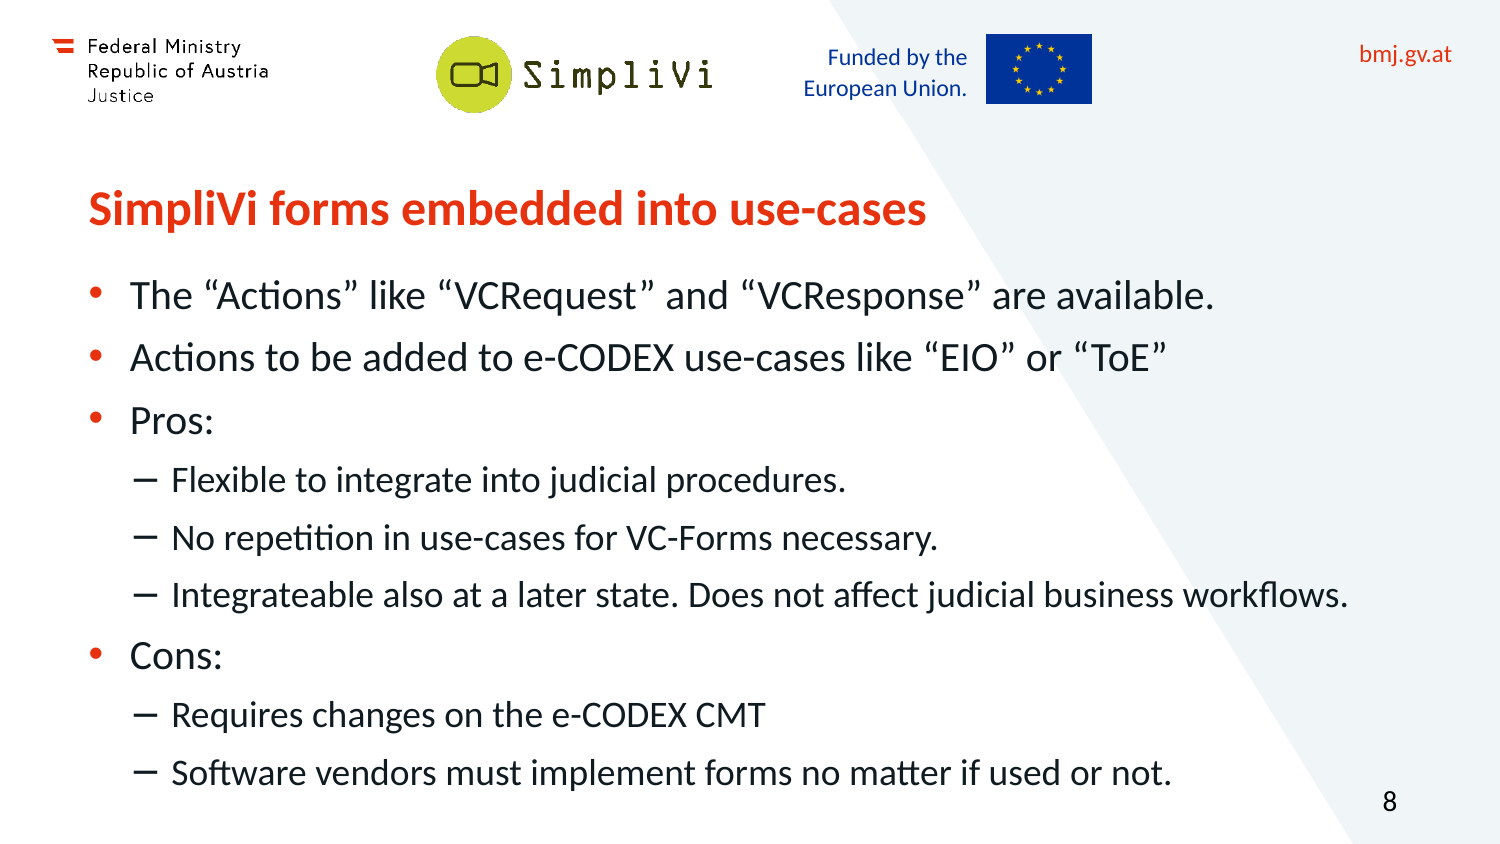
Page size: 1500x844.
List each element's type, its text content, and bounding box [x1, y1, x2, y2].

slide_number 8 [1239, 785, 1398, 819]
list The “Actions” like “VCRequest” and “VCResponse” are available. Actions to be added to e-CODEX use-cases like “EIO” or “ToE” Pros: Flexible to integrate into judicial procedures. No repetition in use-cases for VC-Forms necessary. Integrateable also at a later state. Does not affect judicial business workflows. Cons: Requires changes on the e-CODEX CMT Software vendors must implement forms no matter if used or not. [88, 267, 1398, 756]
picture [0, 0, 1500, 844]
title SimpliVi forms embedded into use-cases [88, 173, 1398, 267]
